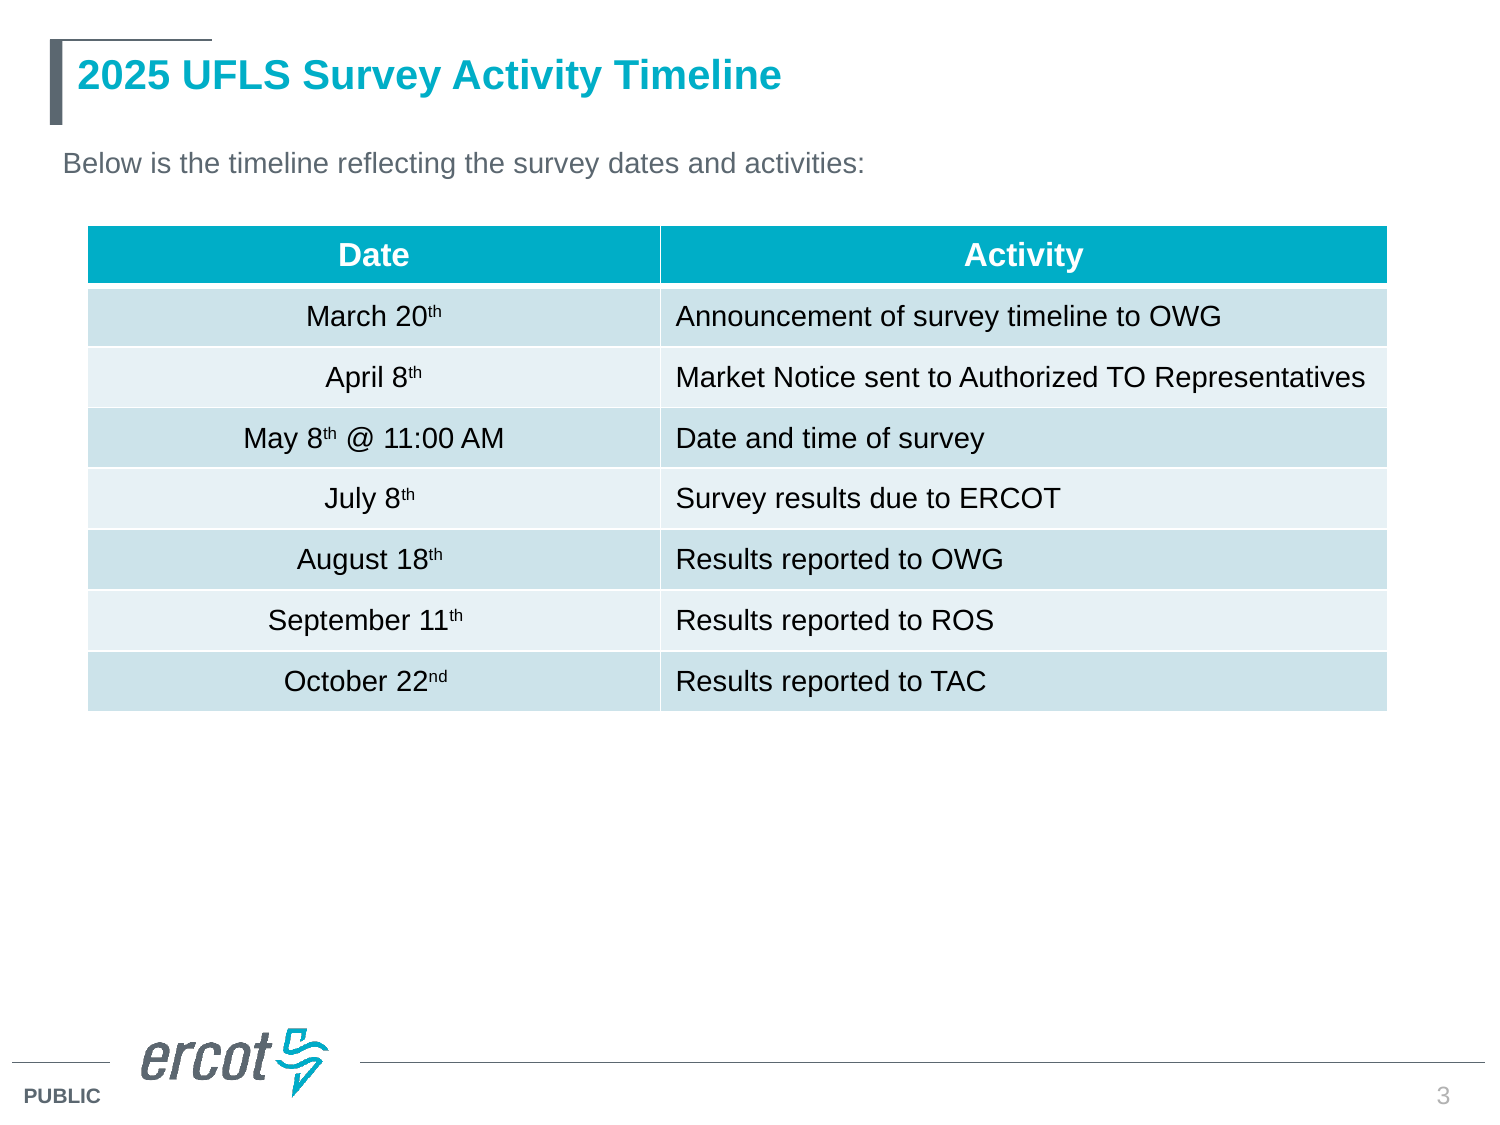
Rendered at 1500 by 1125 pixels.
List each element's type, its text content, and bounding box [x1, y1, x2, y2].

table_cell October 22nd [88, 652, 660, 711]
table_cell May 8th @ 11:00 AM [88, 408, 660, 467]
title 2025 UFLS Survey Activity Timeline [62, 39, 1450, 125]
table_cell Results reported to ROS [661, 591, 1387, 650]
table_header Date [88, 226, 660, 283]
picture [137, 1024, 332, 1100]
table_cell Results reported to TAC [661, 652, 1387, 711]
table_header Activity [661, 226, 1387, 283]
table_cell April 8th [88, 348, 660, 407]
table_cell Announcement of survey timeline to OWG [661, 289, 1387, 346]
table_cell March 20th [88, 289, 660, 346]
slide_number 3 [1400, 1076, 1488, 1113]
table_cell September 11th [88, 591, 660, 650]
table_cell Date and time of survey [661, 408, 1387, 467]
table_cell Results reported to OWG [661, 530, 1387, 589]
table_cell August 18th [88, 530, 660, 589]
table_cell Market Notice sent to Authorized TO Representatives [661, 348, 1387, 407]
table_cell July 8th [88, 469, 660, 528]
table_cell Survey results due to ERCOT [661, 469, 1387, 528]
list Below is the timeline reflecting the survey dates and activities: [48, 137, 1448, 938]
